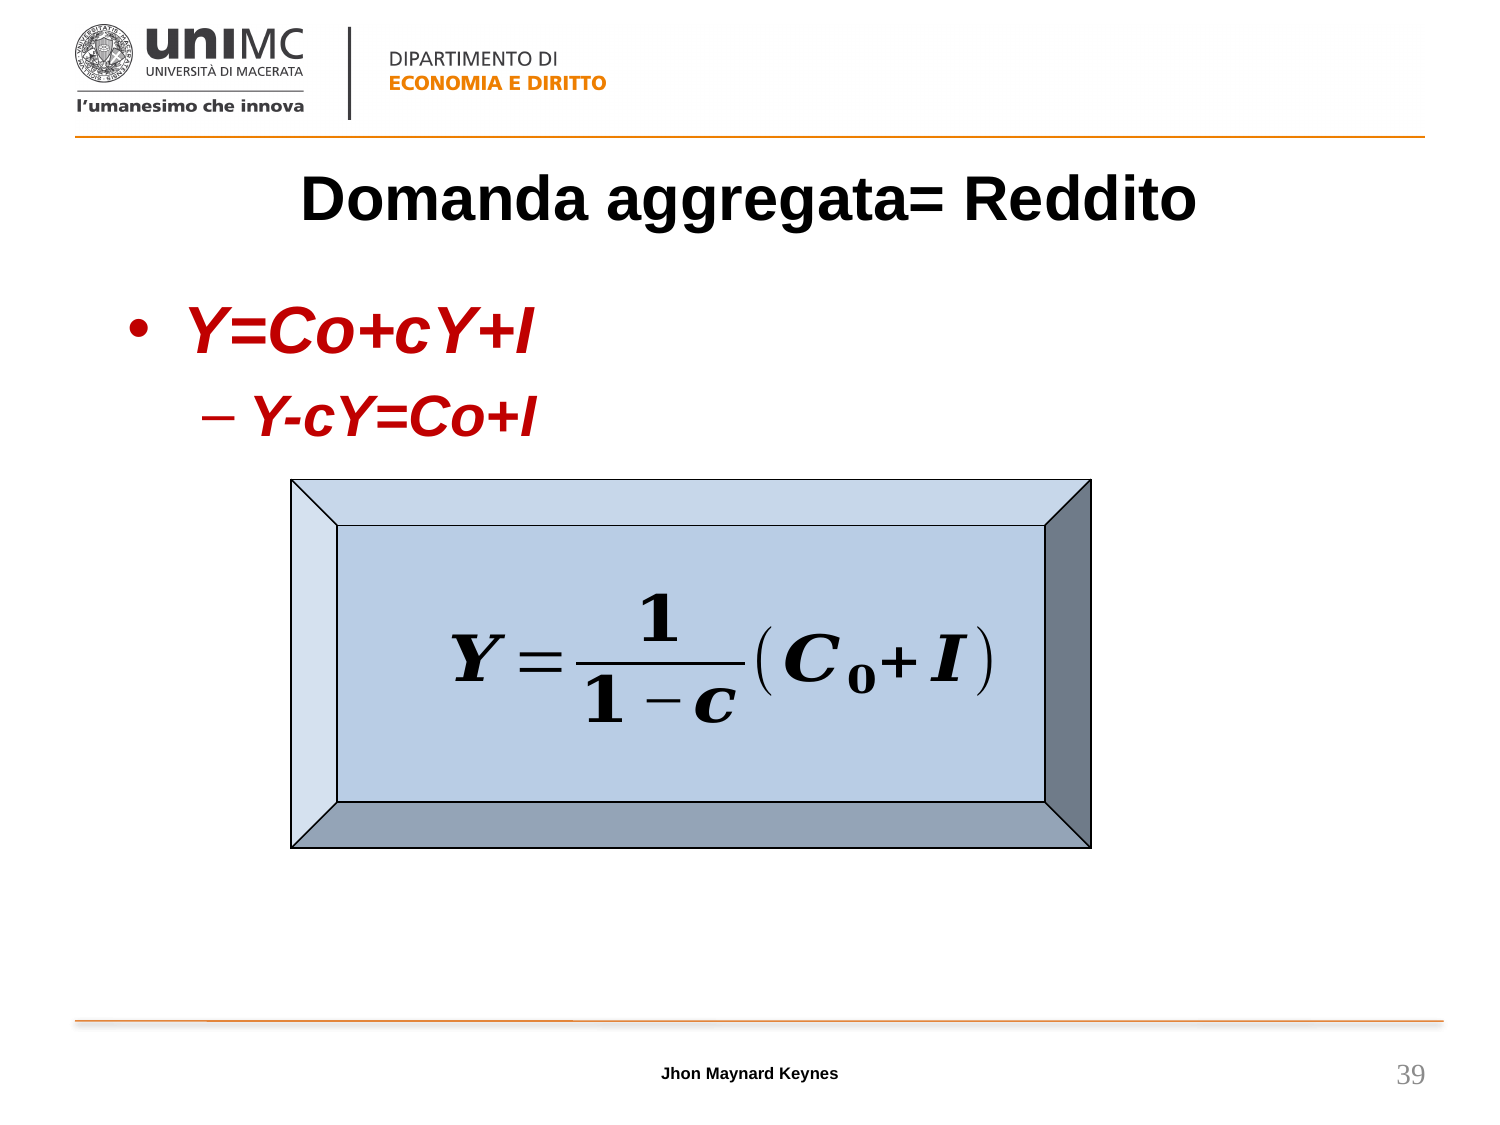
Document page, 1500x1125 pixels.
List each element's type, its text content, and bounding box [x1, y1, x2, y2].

list Y=Co+cY+I Y-cY=Co+I [112, 279, 1388, 480]
slide_number 39 [1091, 1042, 1442, 1103]
footer Jhon Maynard Keynes [512, 1042, 988, 1103]
title Domanda aggregata= Reddito [75, 149, 1425, 241]
picture [75, 24, 1425, 138]
text_box [291, 479, 1092, 849]
